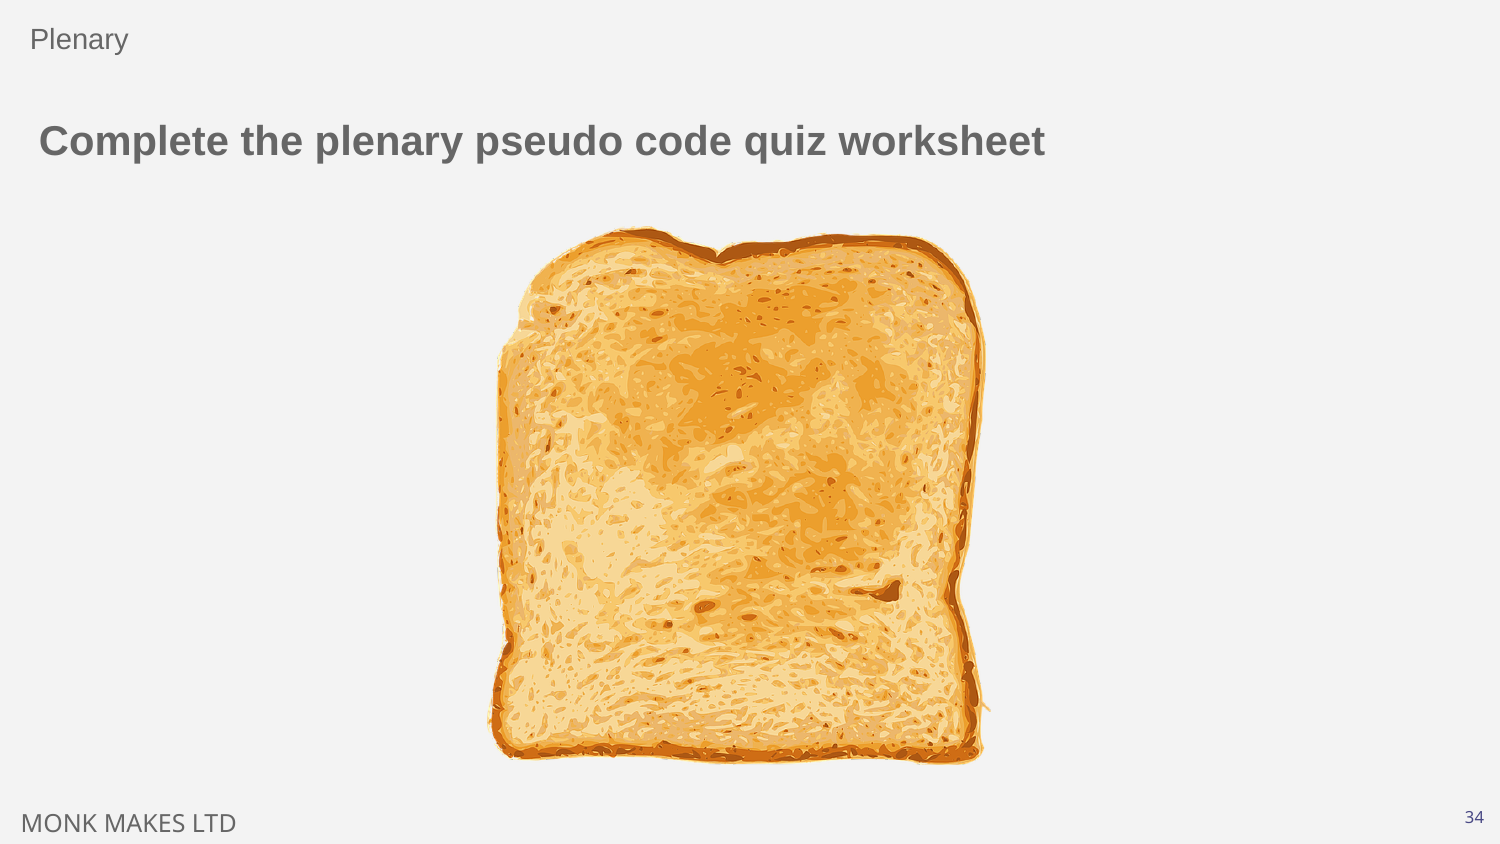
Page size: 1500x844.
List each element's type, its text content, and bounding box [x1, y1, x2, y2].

picture [487, 226, 991, 765]
subtitle Plenary [14, 0, 1500, 52]
title Complete the plenary pseudo code quiz worksheet [23, 81, 1422, 198]
slide_number ‹#› [1448, 792, 1500, 844]
